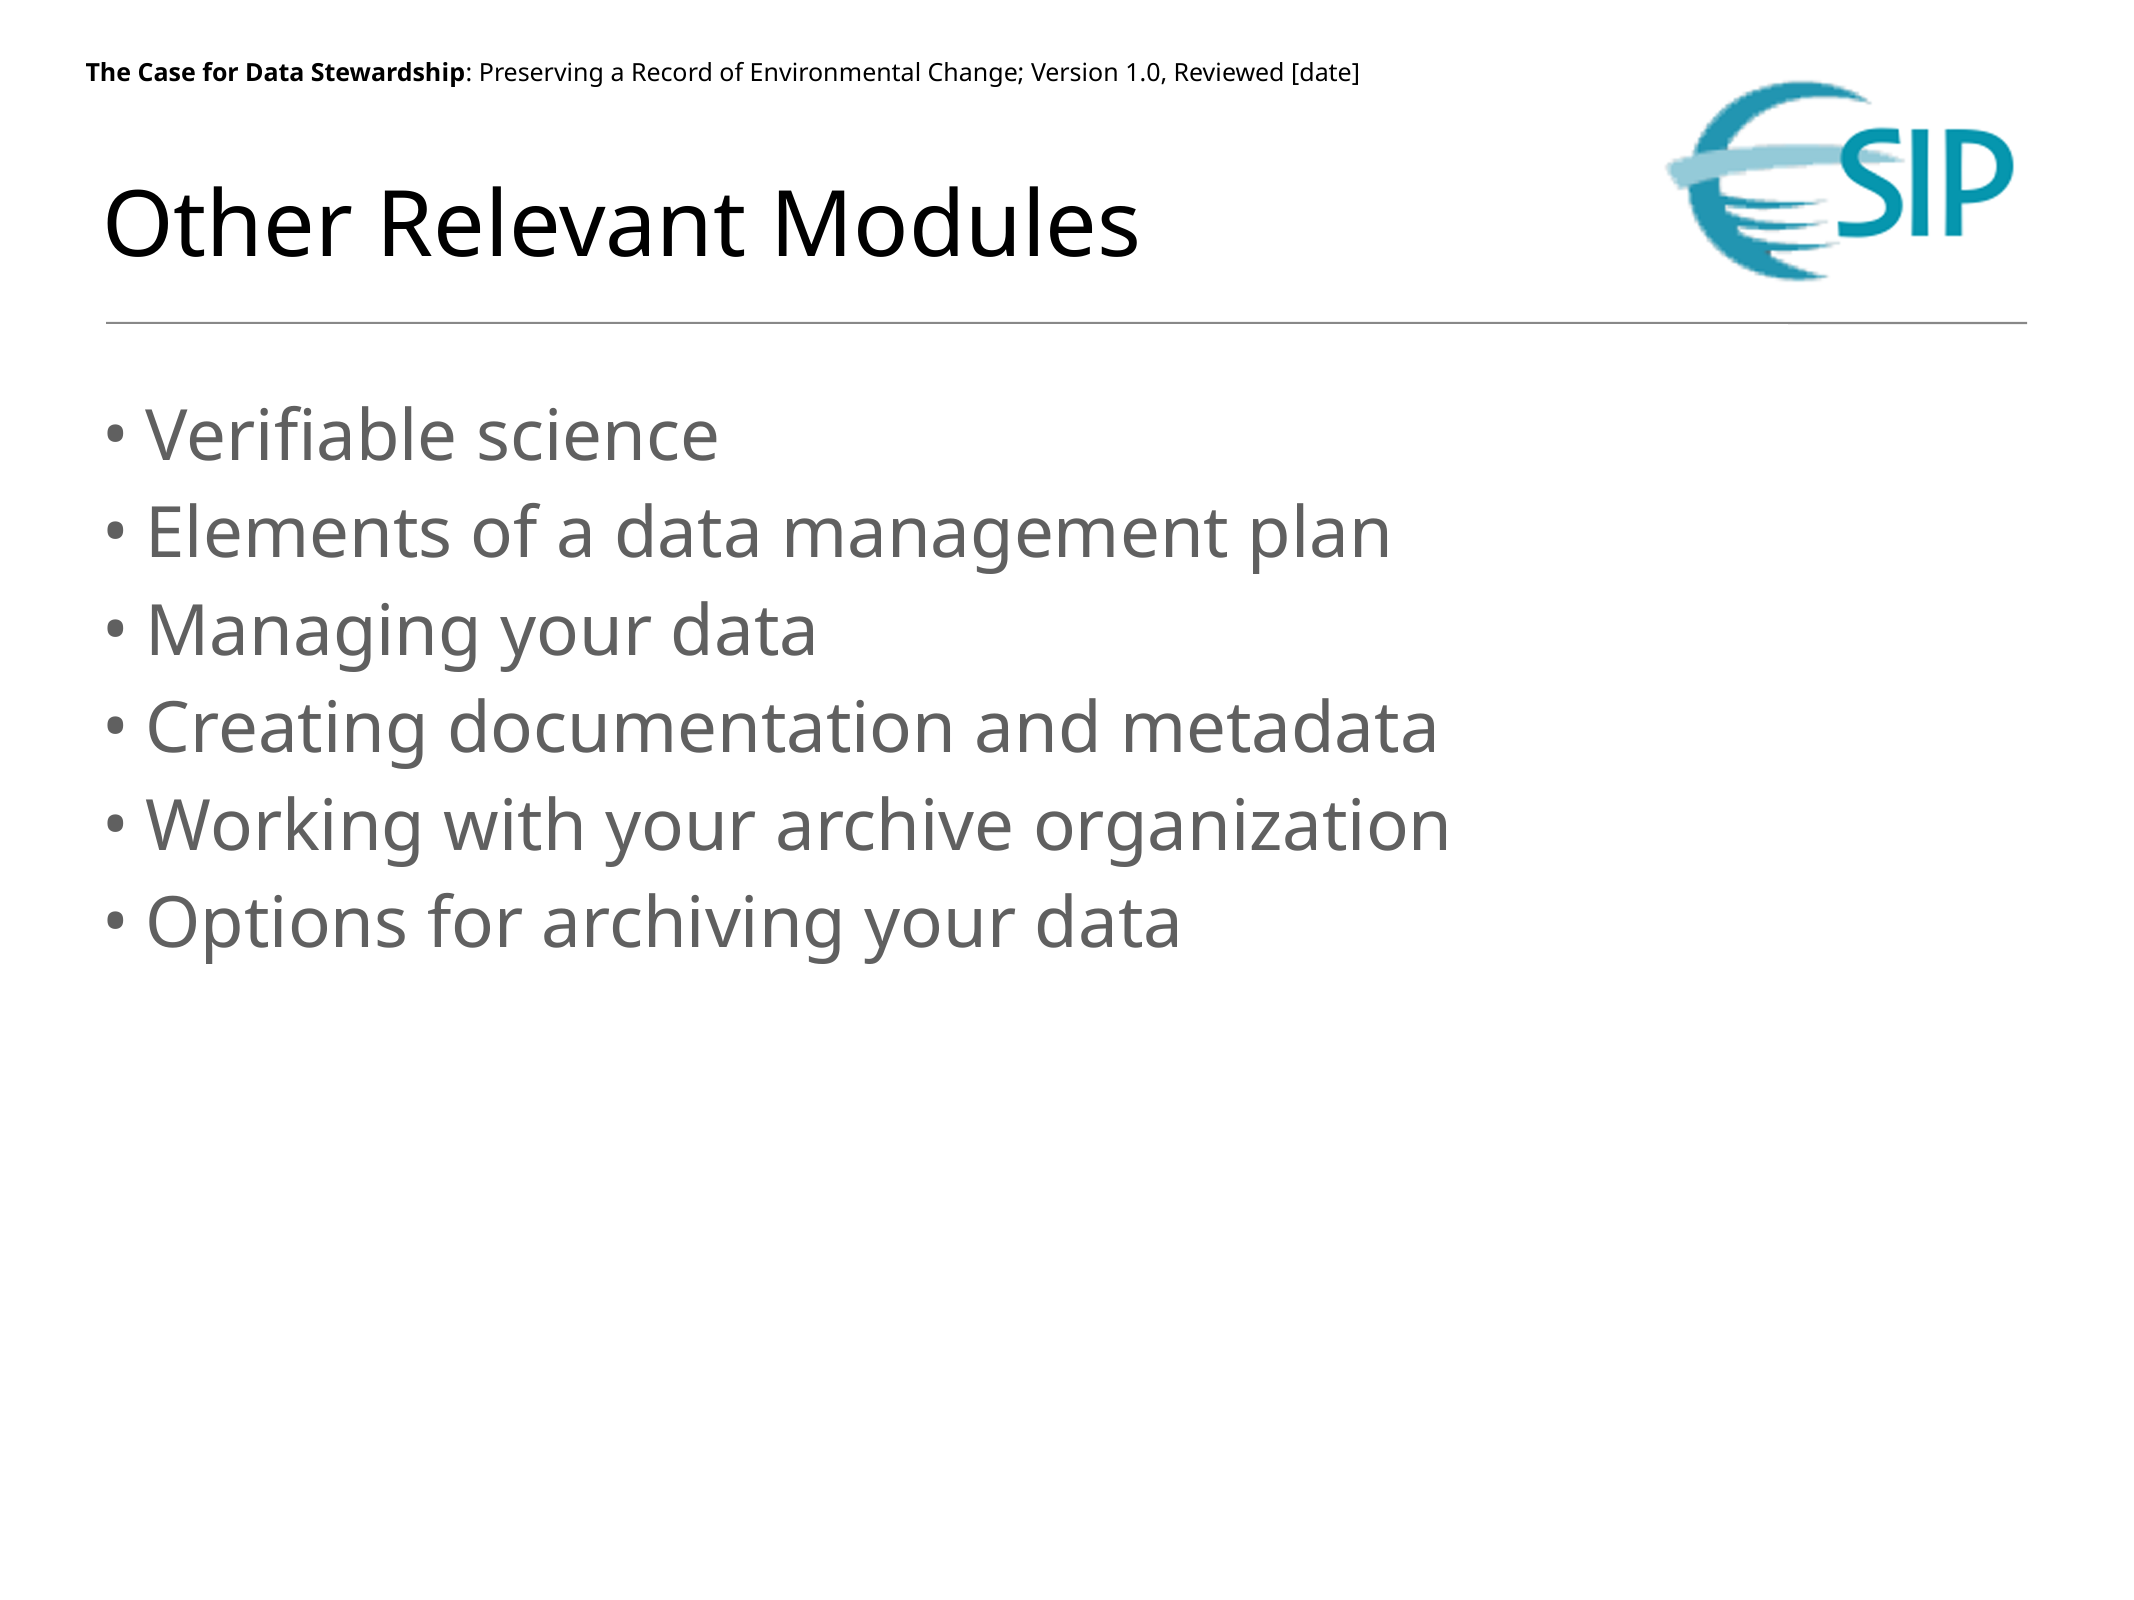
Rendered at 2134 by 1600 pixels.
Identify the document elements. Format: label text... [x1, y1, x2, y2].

title Other Relevant Modules [93, 53, 2040, 284]
list Verifiable science Elements of a data management plan Managing your data Creating documentation and metadata Working with your archive organization Options for archiving your data [93, 380, 2040, 1459]
